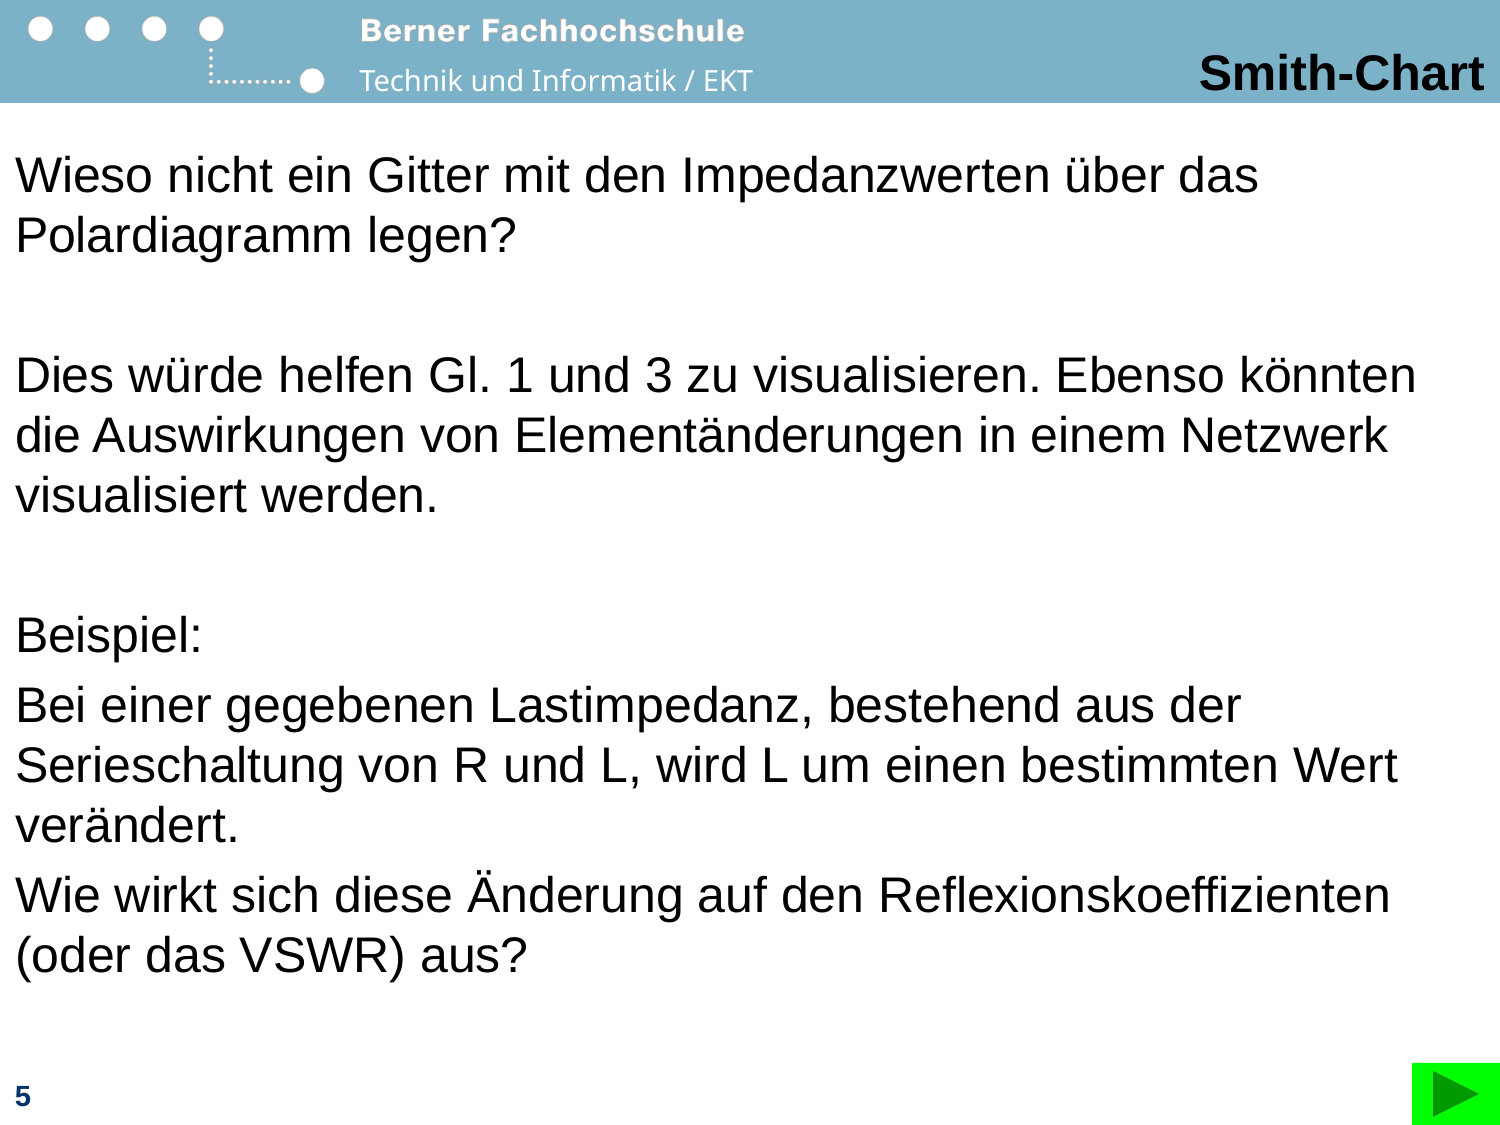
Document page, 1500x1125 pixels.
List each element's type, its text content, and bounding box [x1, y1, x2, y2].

title Smith-Chart [29, 31, 1500, 109]
picture [0, 0, 1500, 111]
list Wieso nicht ein Gitter mit den Impedanzwerten über das Polardiagramm legen? Dies würde helfen Gl. 1 und 3 zu visualisieren. Ebenso könnten die Auswirkungen von Elementänderungen in einem Netzwerk visualisiert werden. Beispiel: Bei einer gegebenen Lastimpedanz, bestehend aus der Serieschaltung von R und L, wird L um einen bestimmten Wert verändert. Wie wirkt sich diese Änderung auf den Reflexionskoeffizienten (oder das VSWR) aus? [0, 134, 1443, 1010]
text_box [1411, 1062, 1500, 1125]
